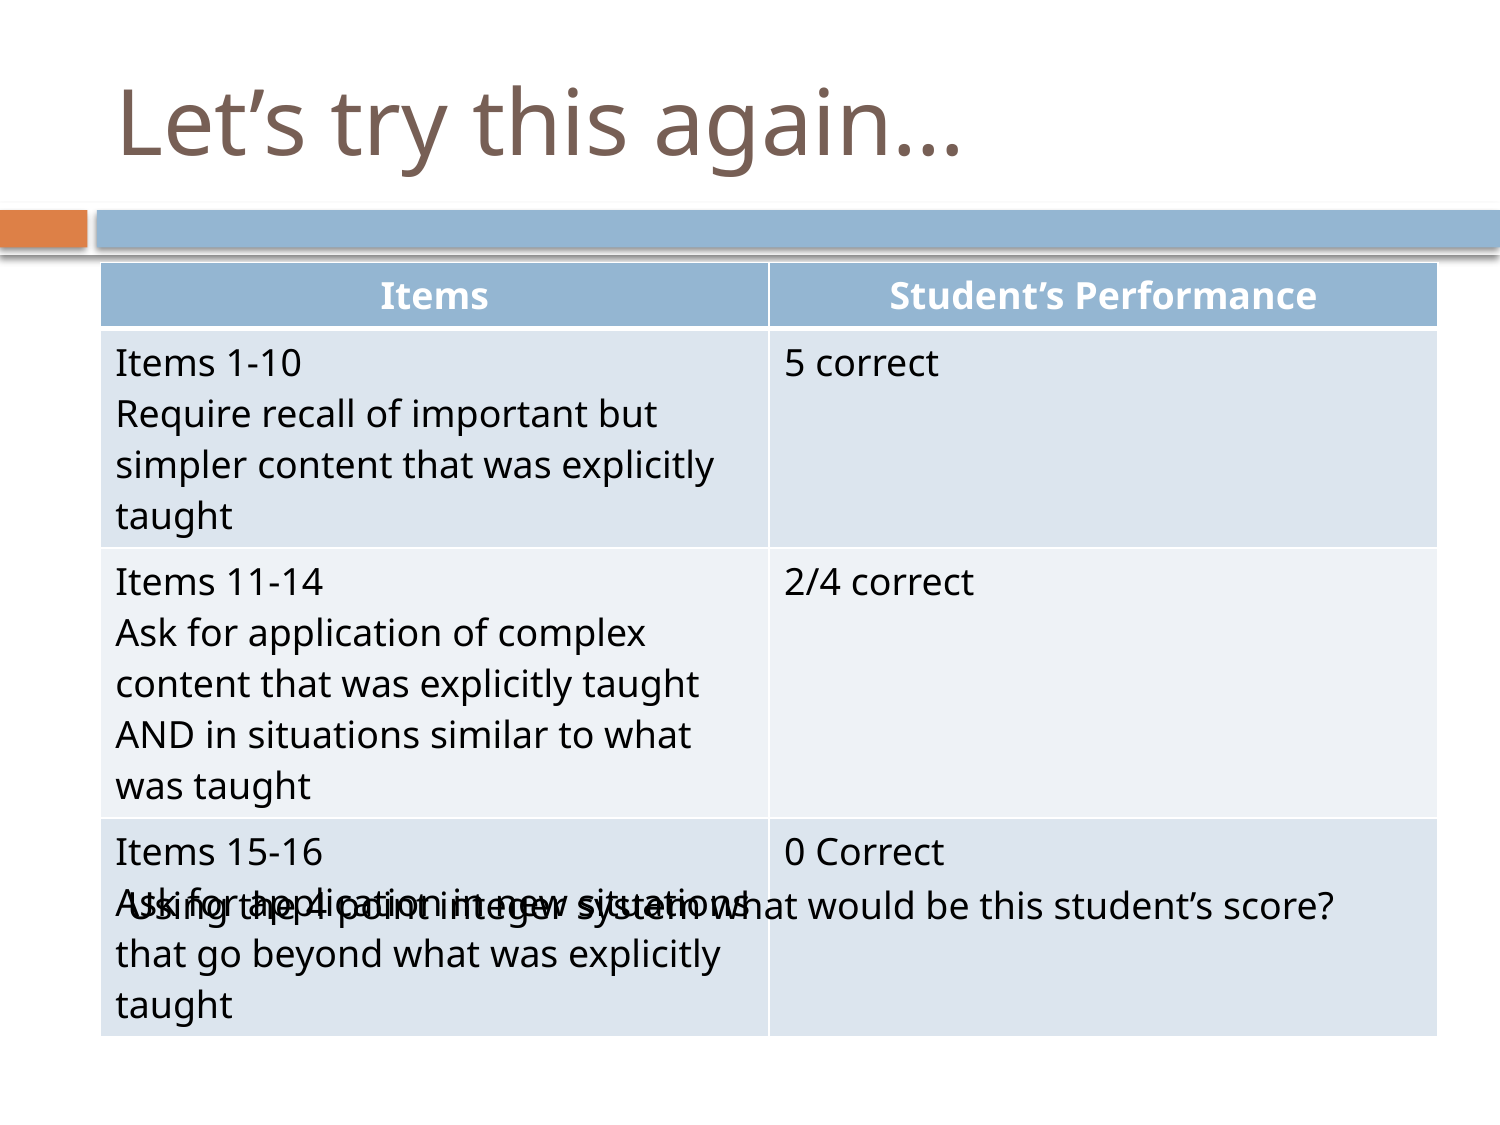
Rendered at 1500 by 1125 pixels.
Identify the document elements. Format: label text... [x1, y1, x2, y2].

table_header Items [101, 263, 768, 326]
title Let’s try this again… [100, 37, 1438, 200]
table_cell 5 correct [770, 331, 1437, 547]
table_cell 0 Correct [770, 819, 1437, 1036]
table_cell Items 11-14 Ask for application of complex content that was explicitly taught AND in situations similar to what was taught [101, 549, 768, 817]
text_box Using the 4 point integer system what would be this student’s score? [112, 874, 1375, 935]
table_header Student’s Performance [770, 263, 1437, 326]
table_cell Items 15-16 Ask for application in new situations that go beyond what was explicitly taught [101, 819, 768, 1036]
table_cell Items 1-10 Require recall of important but simpler content that was explicitly taught [101, 331, 768, 547]
table_cell 2/4 correct [770, 549, 1437, 817]
